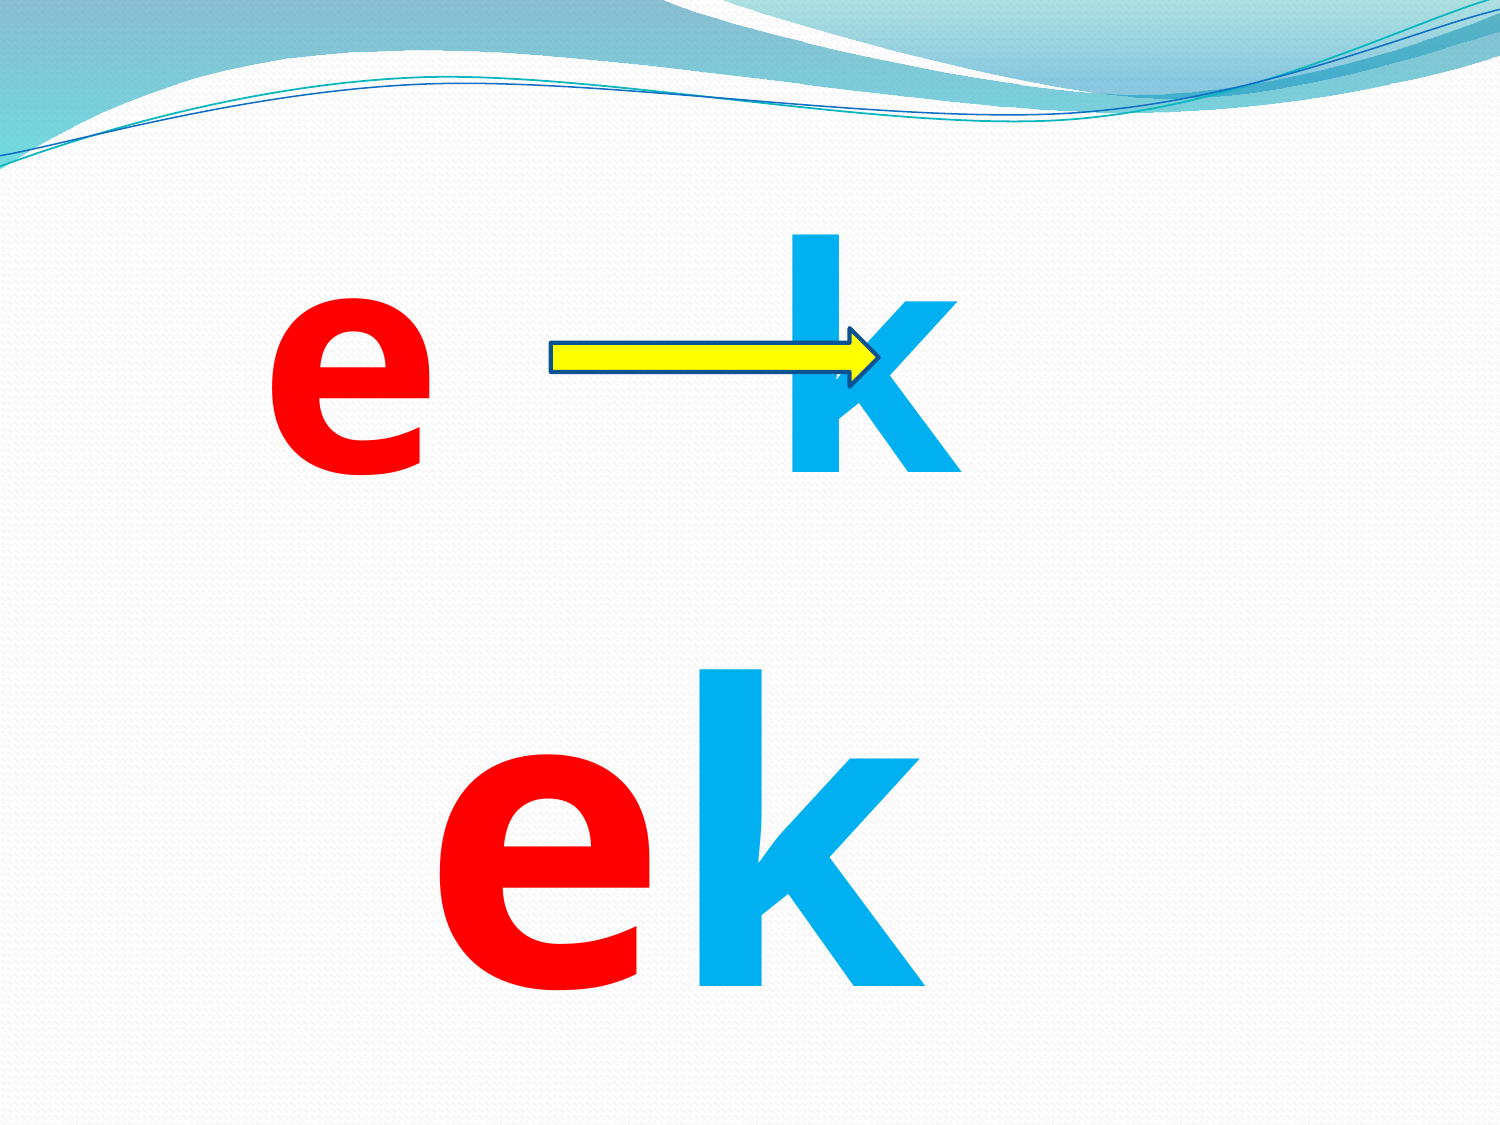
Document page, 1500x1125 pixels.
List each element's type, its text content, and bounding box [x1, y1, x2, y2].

text_box ek [81, 562, 1465, 1078]
text_box [548, 326, 881, 389]
text_box e k [0, 152, 1430, 543]
